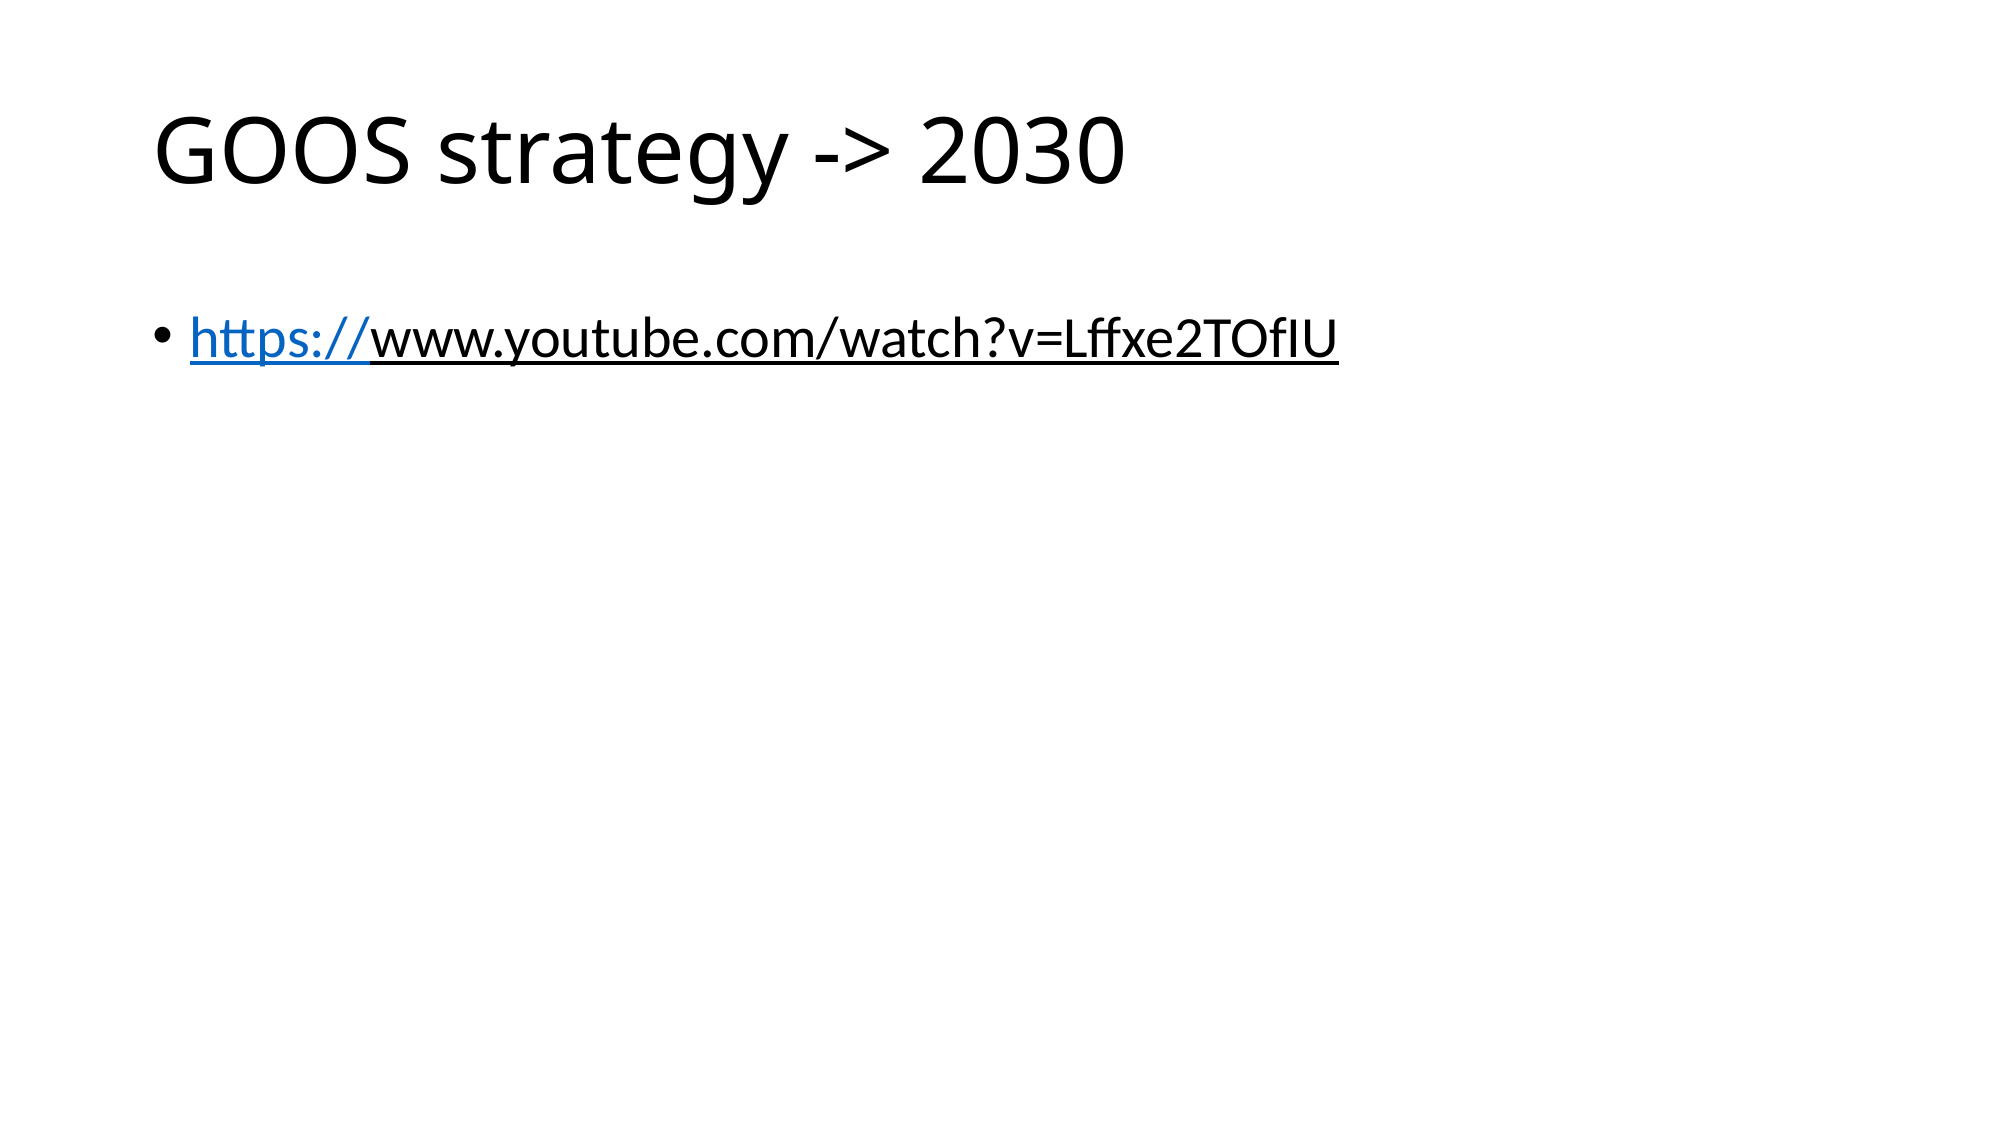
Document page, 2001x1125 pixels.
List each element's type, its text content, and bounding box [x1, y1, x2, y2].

list https://www.youtube.com/watch?v=Lffxe2TOfIU [137, 299, 1863, 1014]
title GOOS strategy -> 2030 [137, 45, 1863, 263]
